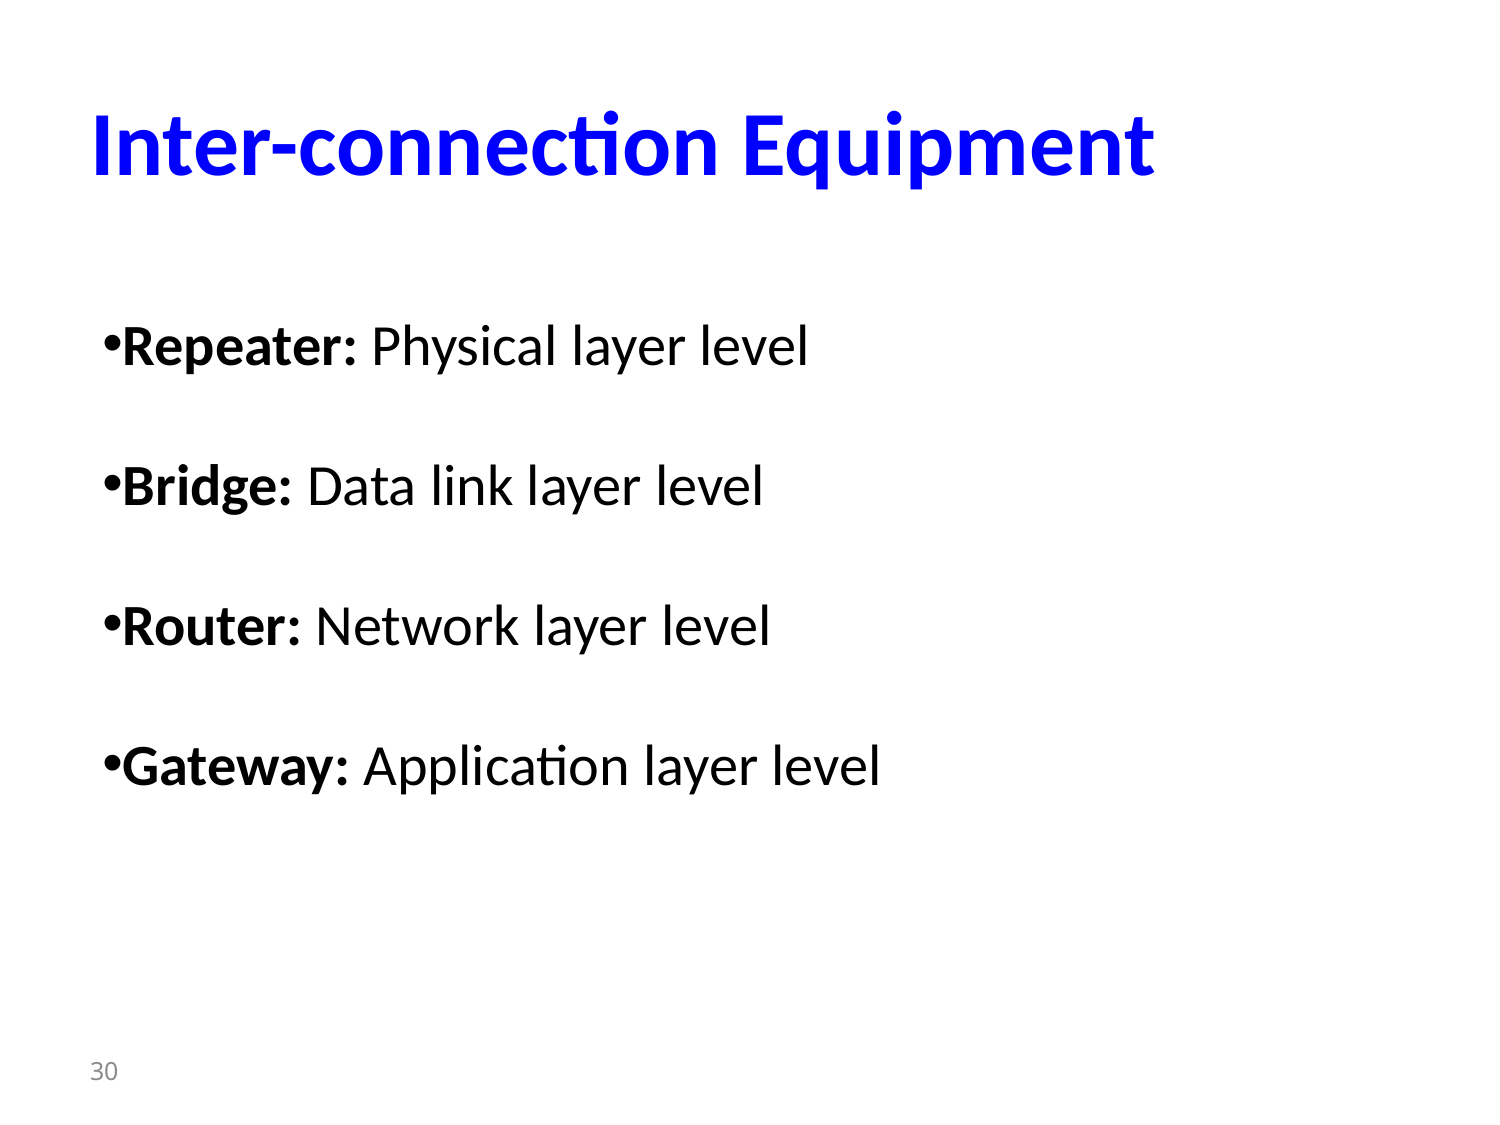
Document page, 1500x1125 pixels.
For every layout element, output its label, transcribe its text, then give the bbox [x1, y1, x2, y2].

title Inter-connection Equipment [75, 45, 1425, 233]
slide_number 30 [75, 1042, 425, 1103]
text_box Repeater: Physical layer level Bridge: Data link layer level Router: Network layer level Gateway: Application layer level [87, 299, 1125, 805]
text_box [99, 75, 1450, 263]
text_box [74, 262, 1275, 1005]
